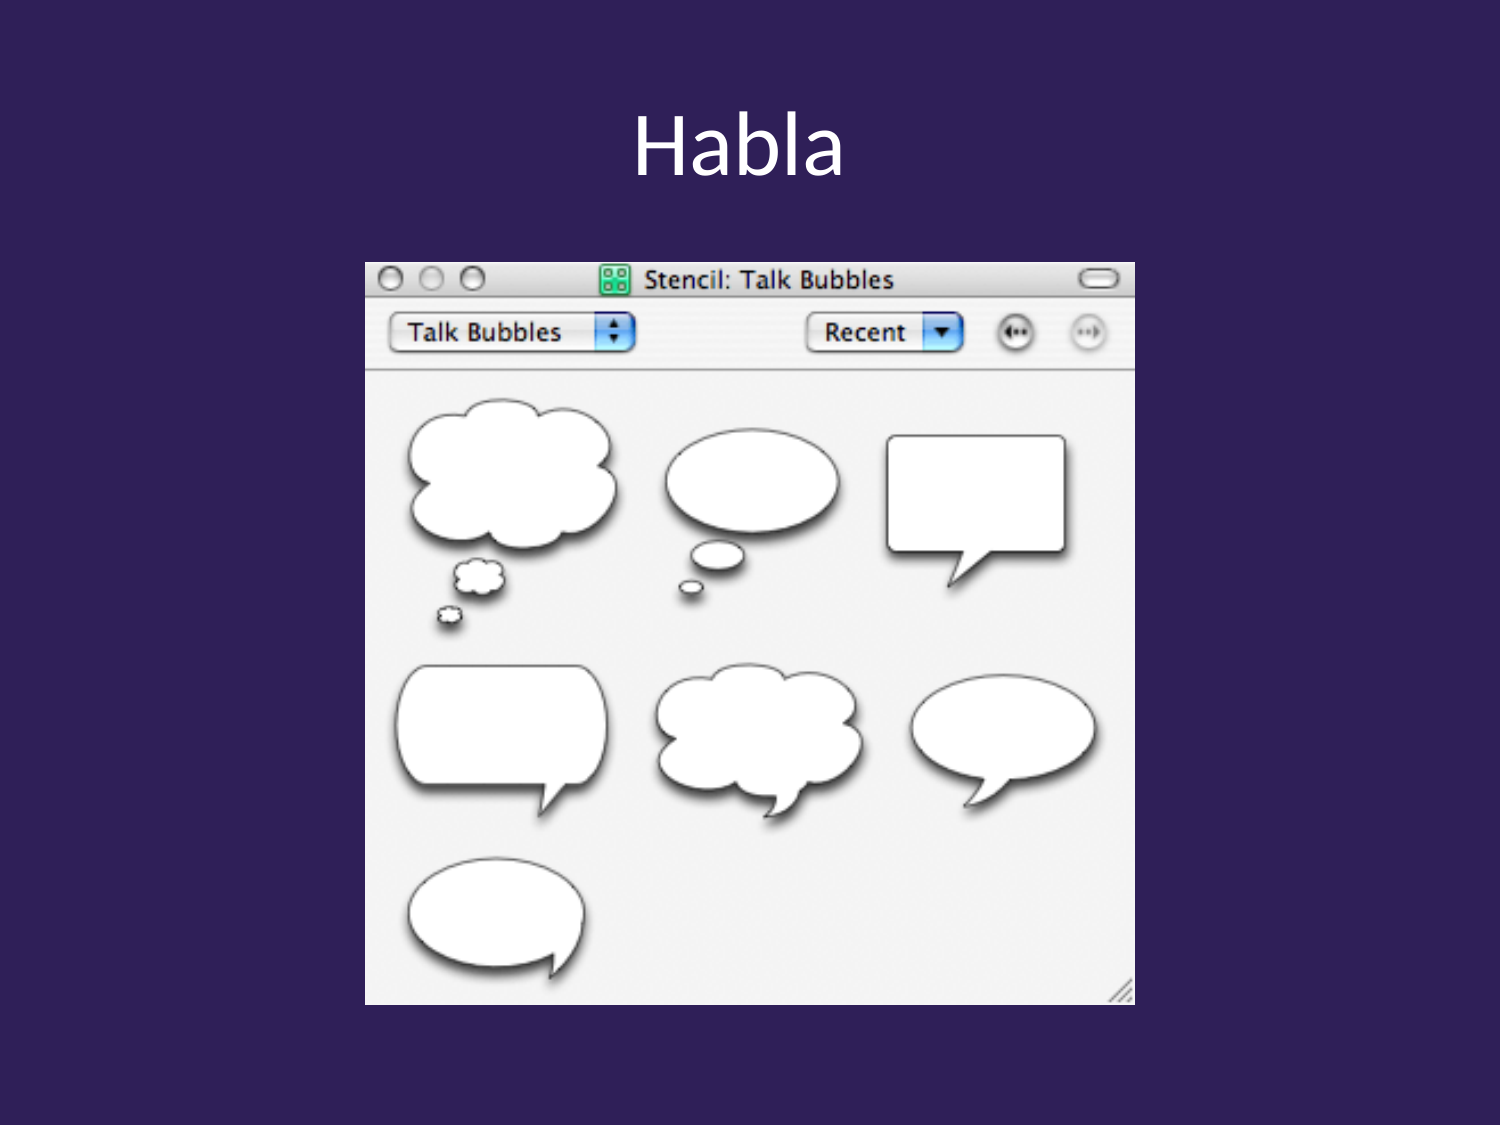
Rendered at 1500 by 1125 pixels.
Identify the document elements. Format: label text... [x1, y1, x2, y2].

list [74, 262, 1426, 1006]
title Habla [75, 45, 1425, 233]
